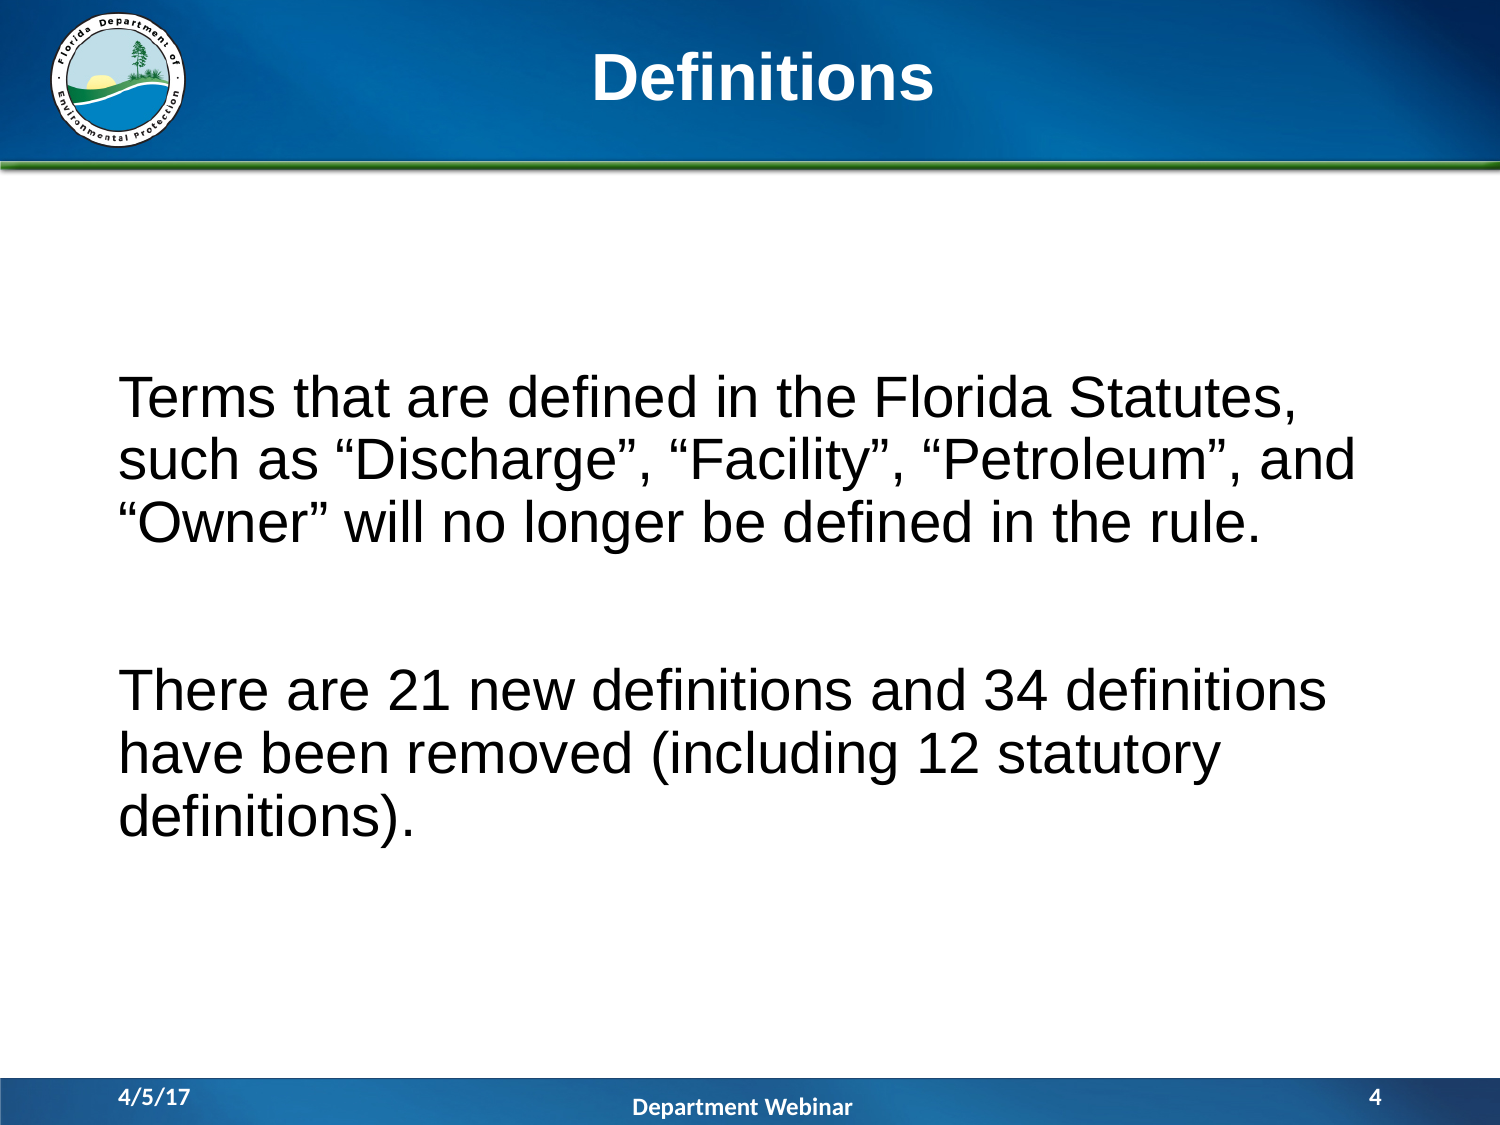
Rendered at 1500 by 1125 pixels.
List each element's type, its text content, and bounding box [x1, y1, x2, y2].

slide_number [103, 1065, 441, 1125]
list Terms that are defined in the Florida Statutes, such as “Discharge”, “Facility”, “Petroleum”, and “Owner” will no longer be defined in the rule. There are 21 new definitions and 34 definitions have been removed (including 12 statutory definitions). [103, 359, 1443, 905]
title Definitions [148, 0, 1397, 188]
footer Department Webinar [486, 1086, 1000, 1125]
slide_number 4 [1059, 1065, 1397, 1125]
picture [0, 0, 1500, 1125]
